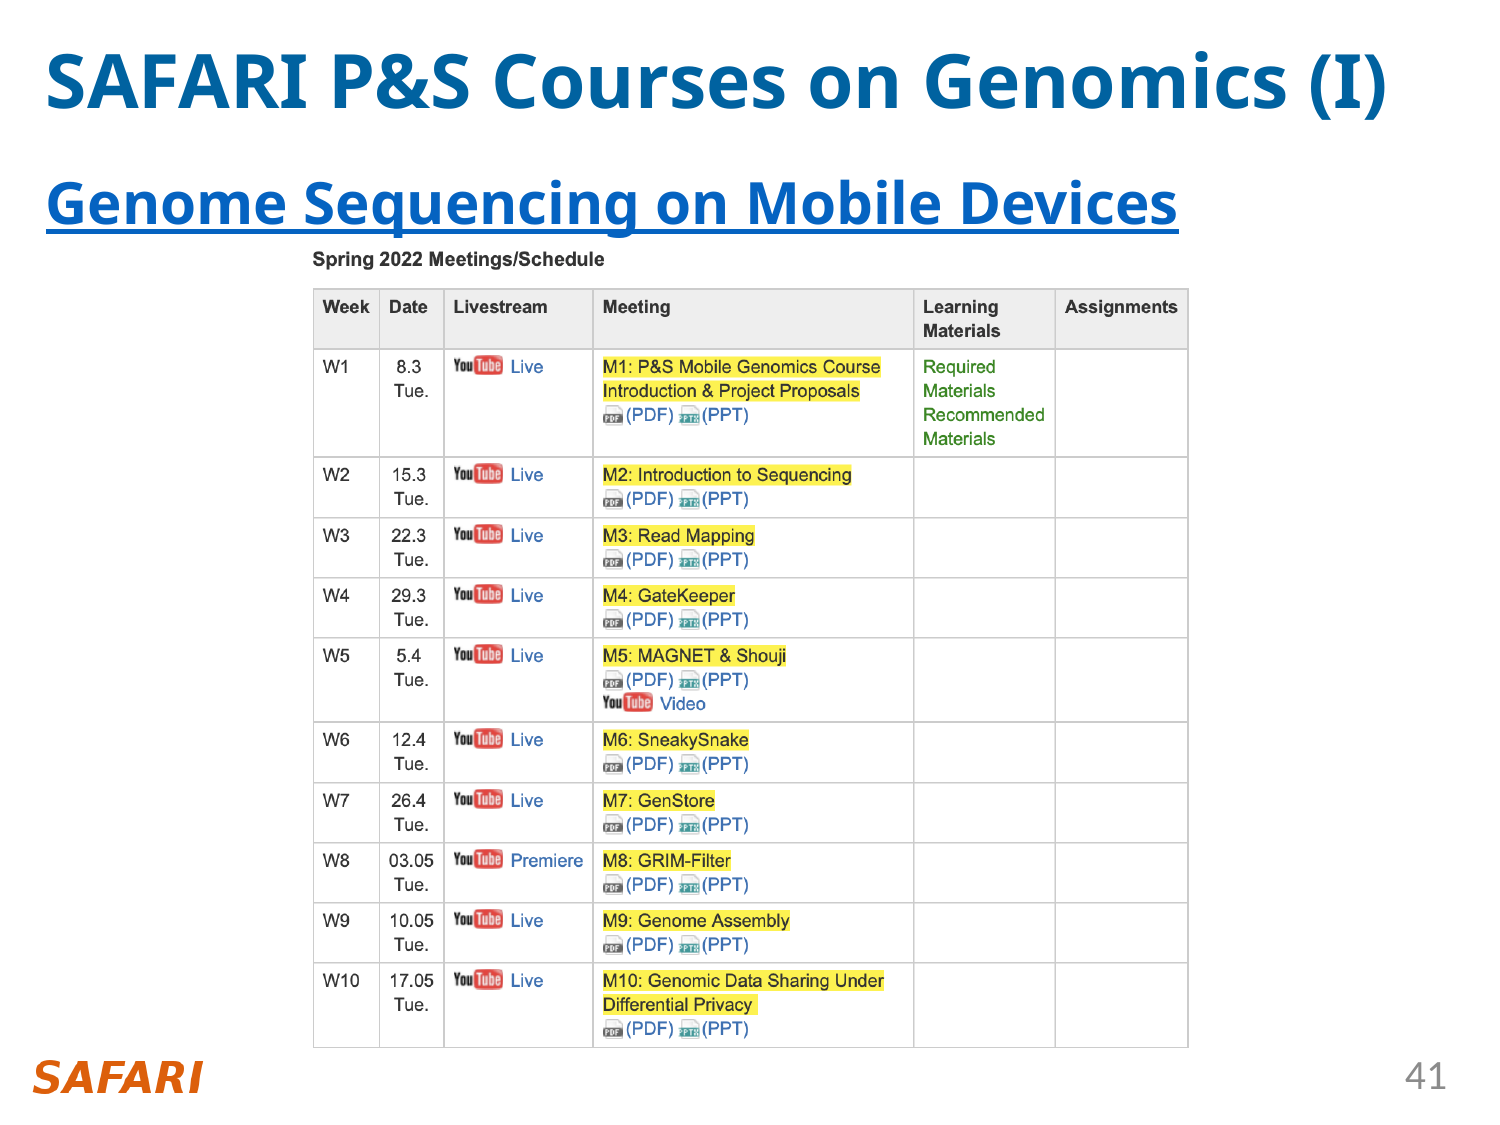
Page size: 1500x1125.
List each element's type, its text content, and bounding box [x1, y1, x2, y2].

list Genome Sequencing on Mobile Devices [31, 160, 1475, 1043]
picture [286, 242, 1213, 1066]
picture [31, 1051, 209, 1104]
title SAFARI P&S Courses on Genomics (I) [31, 15, 1475, 143]
